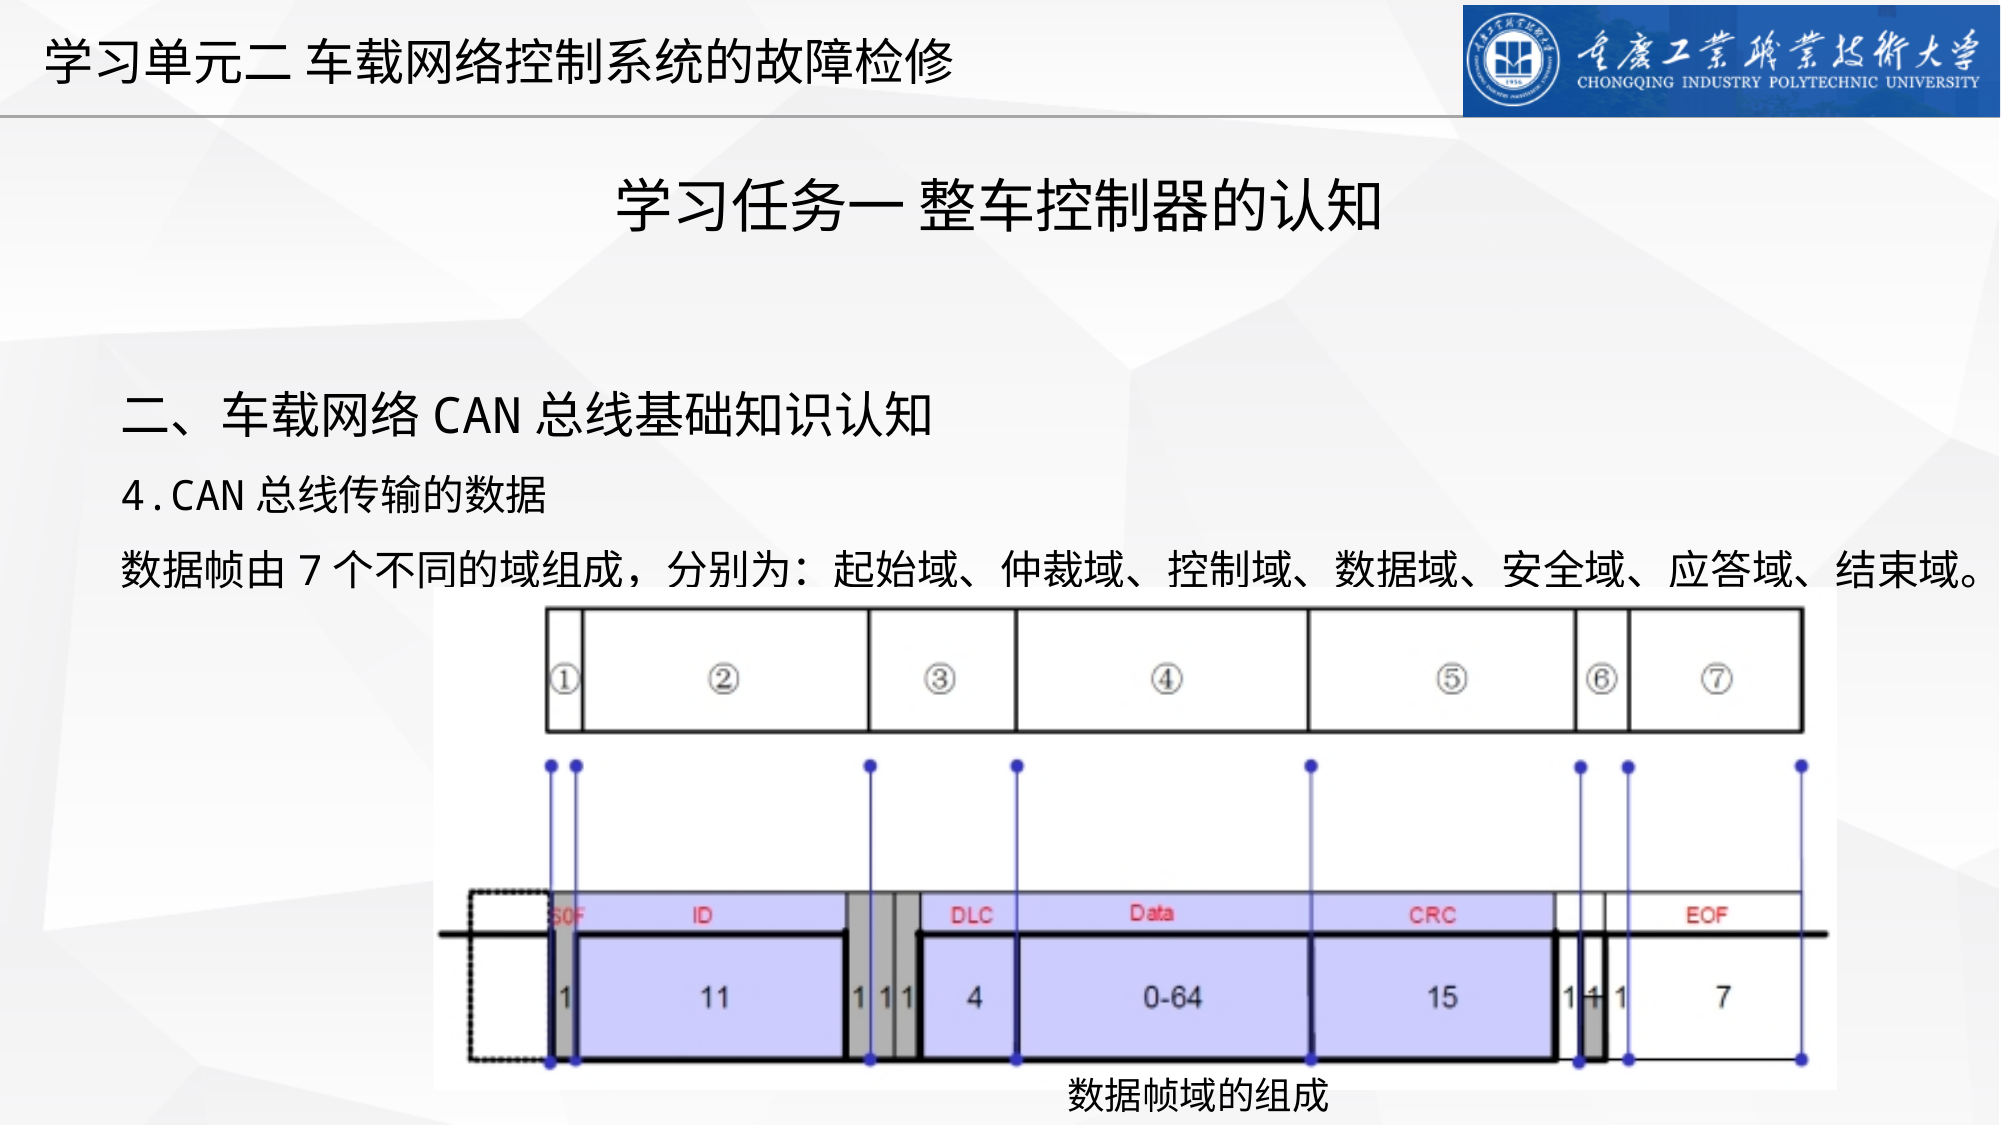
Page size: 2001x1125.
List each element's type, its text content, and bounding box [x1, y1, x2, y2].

picture [0, 0, 2001, 117]
text_box 二、车载网络CAN总线基础知识认知 4.CAN总线传输的数据 数据帧由7个不同的域组成，分别为：起始域、仲裁域、控制域、数据域、安全域、应答域、结束域。 [105, 346, 2000, 677]
text_box 数据帧域的组成 [1052, 1090, 1352, 1125]
text_box 学习任务一 整车控制器的认知 [433, 161, 1567, 247]
picture [0, 118, 1999, 1125]
